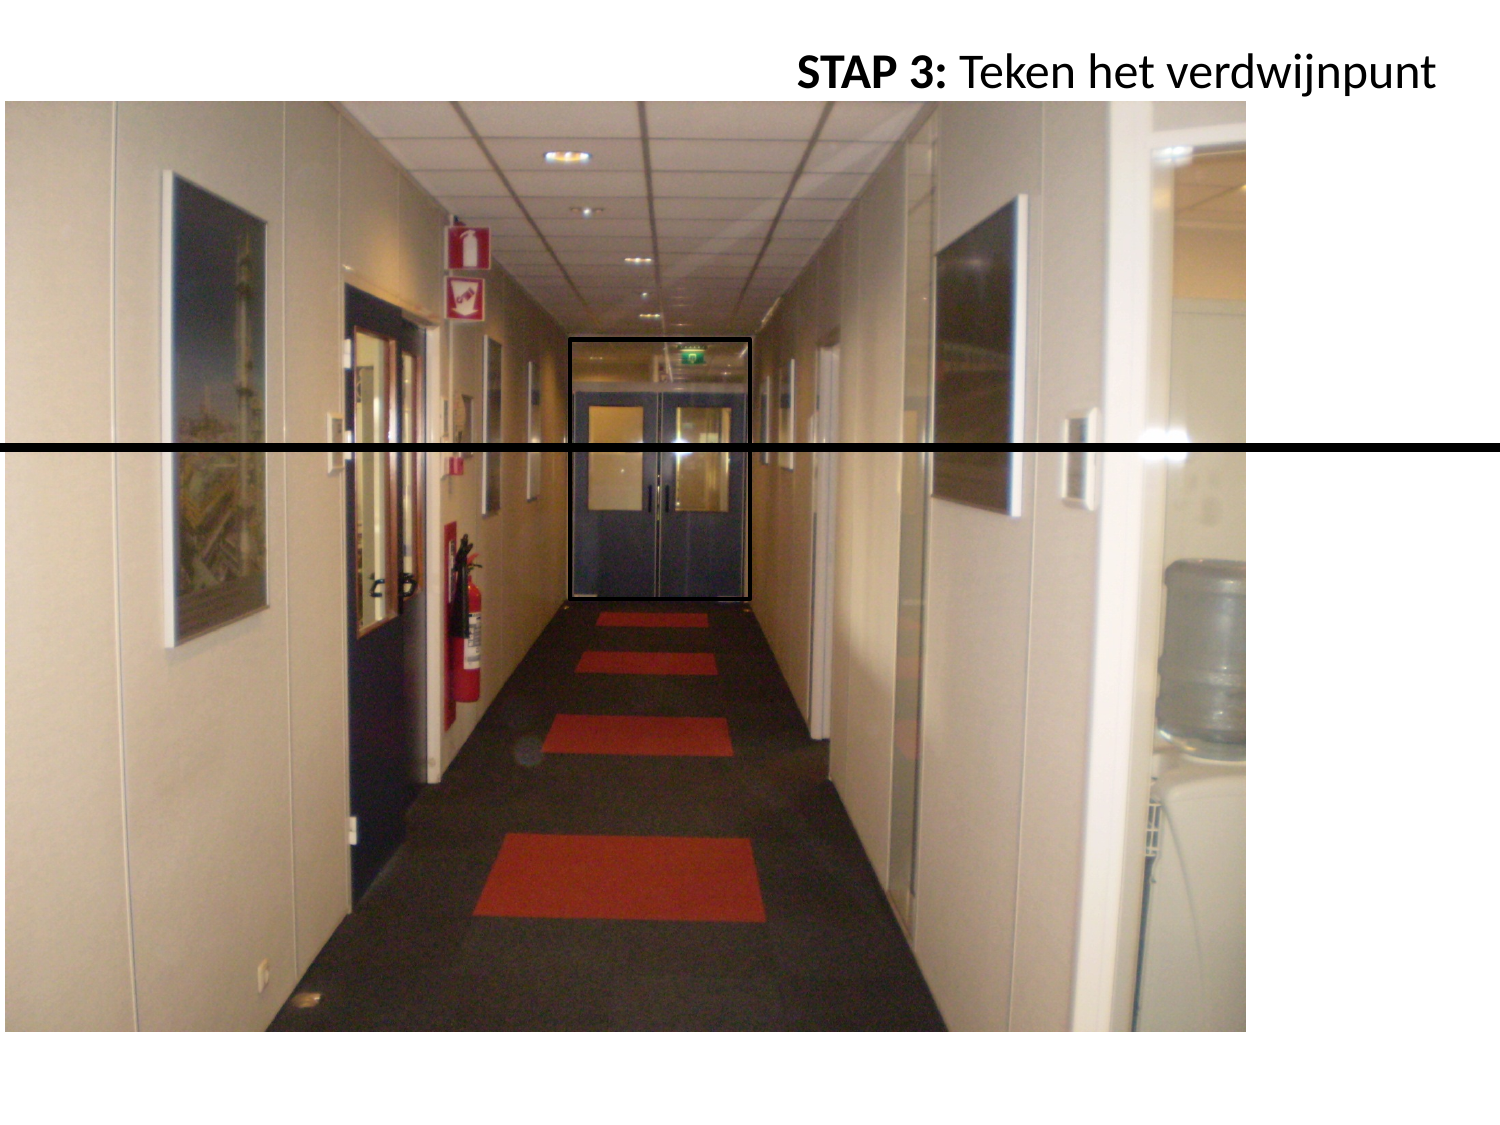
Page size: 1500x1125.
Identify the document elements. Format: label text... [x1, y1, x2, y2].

picture [4, 448, 1246, 1033]
picture [4, 101, 1246, 447]
text_box STAP 3: Teken het verdwijnpunt [761, 30, 1472, 106]
